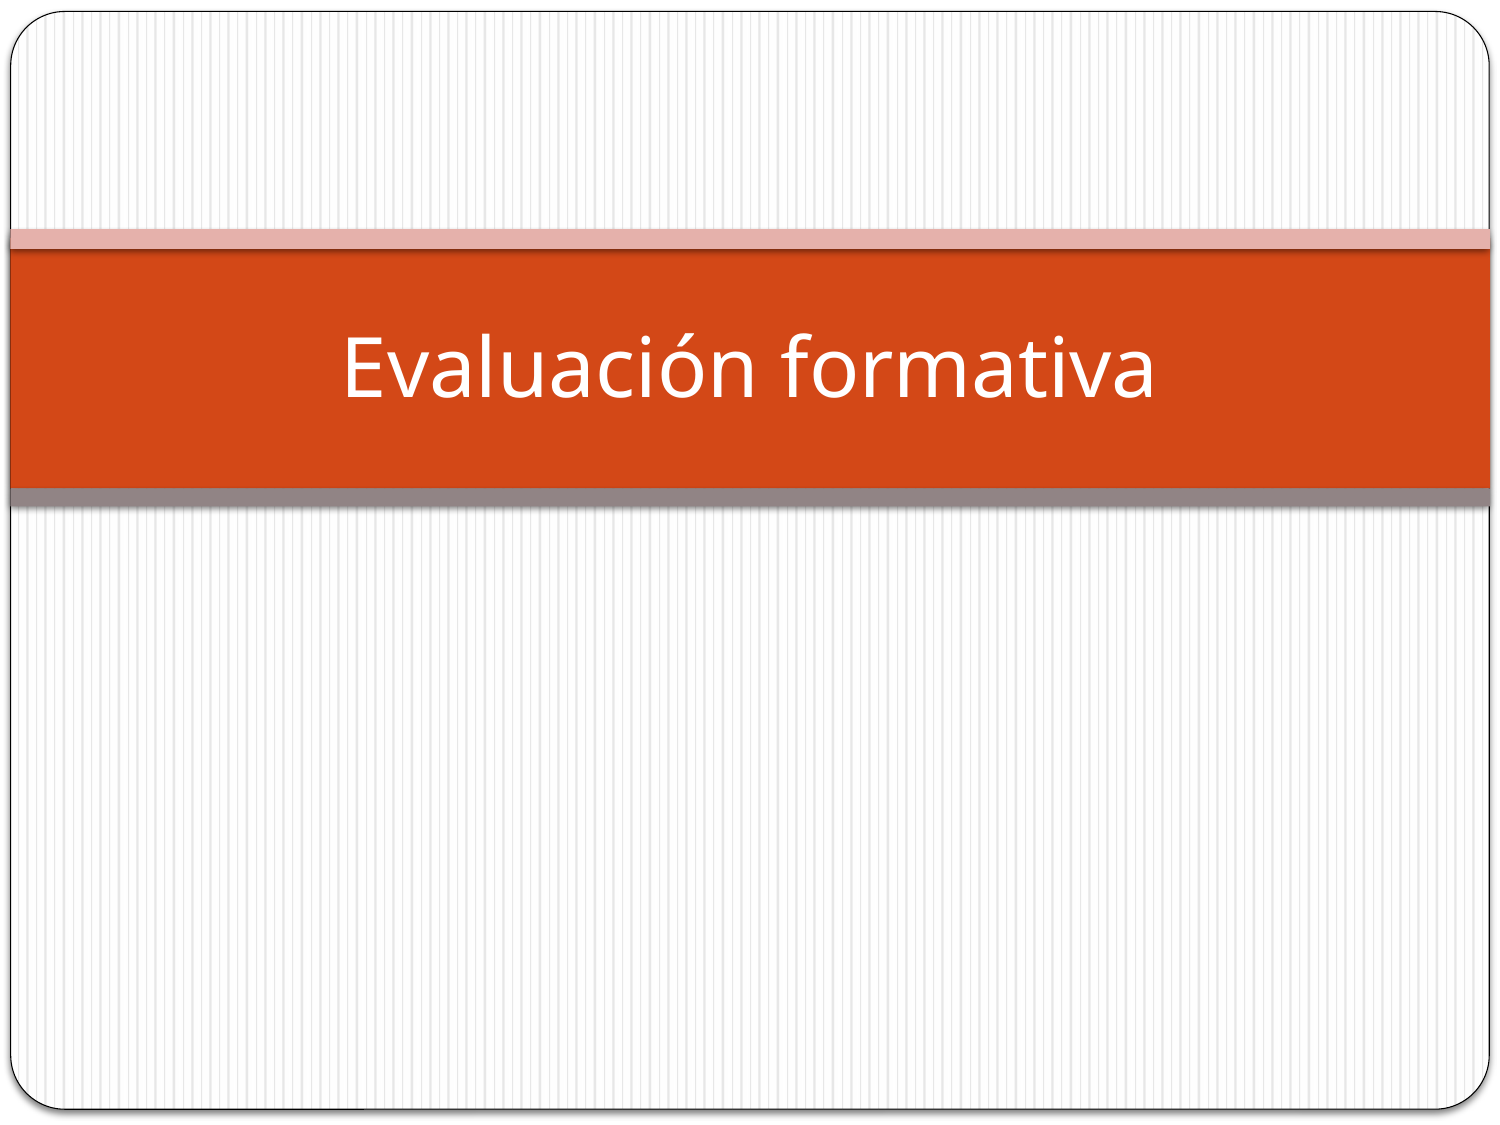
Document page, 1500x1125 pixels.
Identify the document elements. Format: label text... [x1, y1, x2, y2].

title Evaluación formativa [75, 247, 1425, 489]
